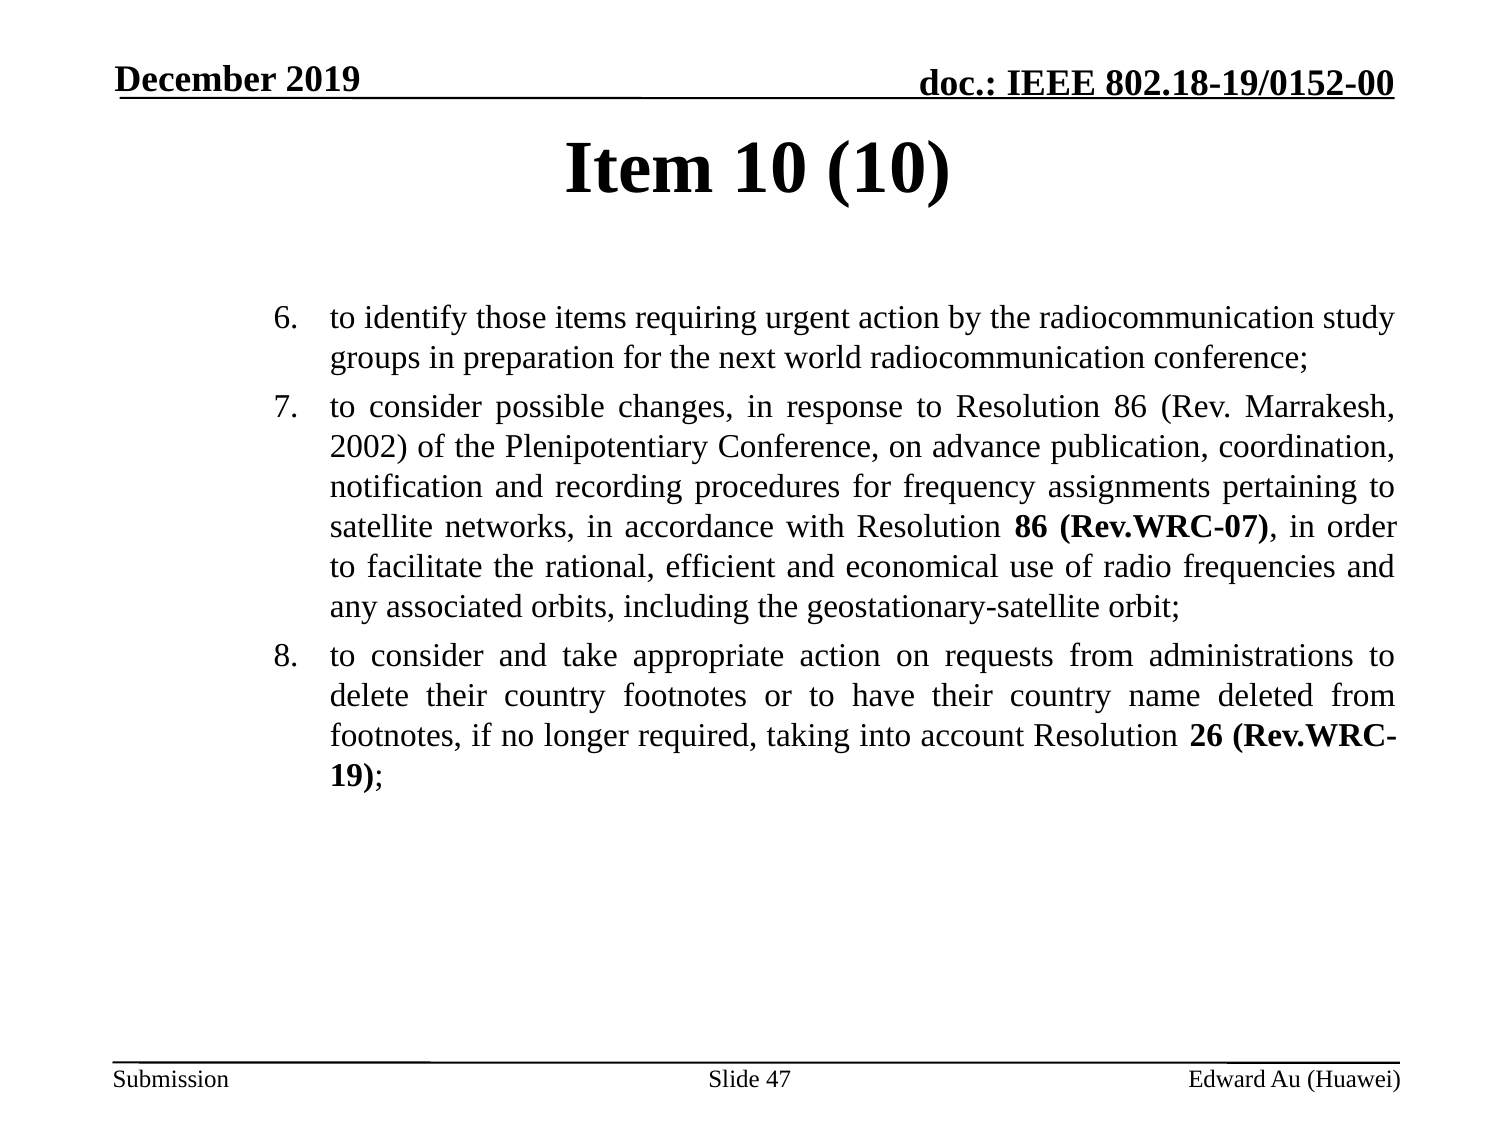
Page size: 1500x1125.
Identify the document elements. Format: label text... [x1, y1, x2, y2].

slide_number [114, 54, 493, 100]
list to identify those items requiring urgent action by the radiocommunication study groups in preparation for the next world radiocommunication conference; to consider possible changes, in response to Resolution 86 (Rev. Marrakesh, 2002) of the Plenipotentiary Conference, on advance publication, coordination, notification and recording procedures for frequency assignments pertaining to satellite networks, in accordance with Resolution 86 (Rev.WRC-07), in order to facilitate the rational, efficient and economical use of radio frequencies and any associated orbits, including the geostationary-satellite orbit; to consider and take appropriate action on requests from administrations to delete their country footnotes or to have their country name deleted from footnotes, if no longer required, taking into account Resolution 26 (Rev.WRC-19); [108, 287, 1413, 1051]
title Item 10 (10) [120, 99, 1396, 226]
slide_number Slide 47 [699, 1061, 800, 1123]
footer Edward Au (Huawei) [902, 1061, 1402, 1093]
